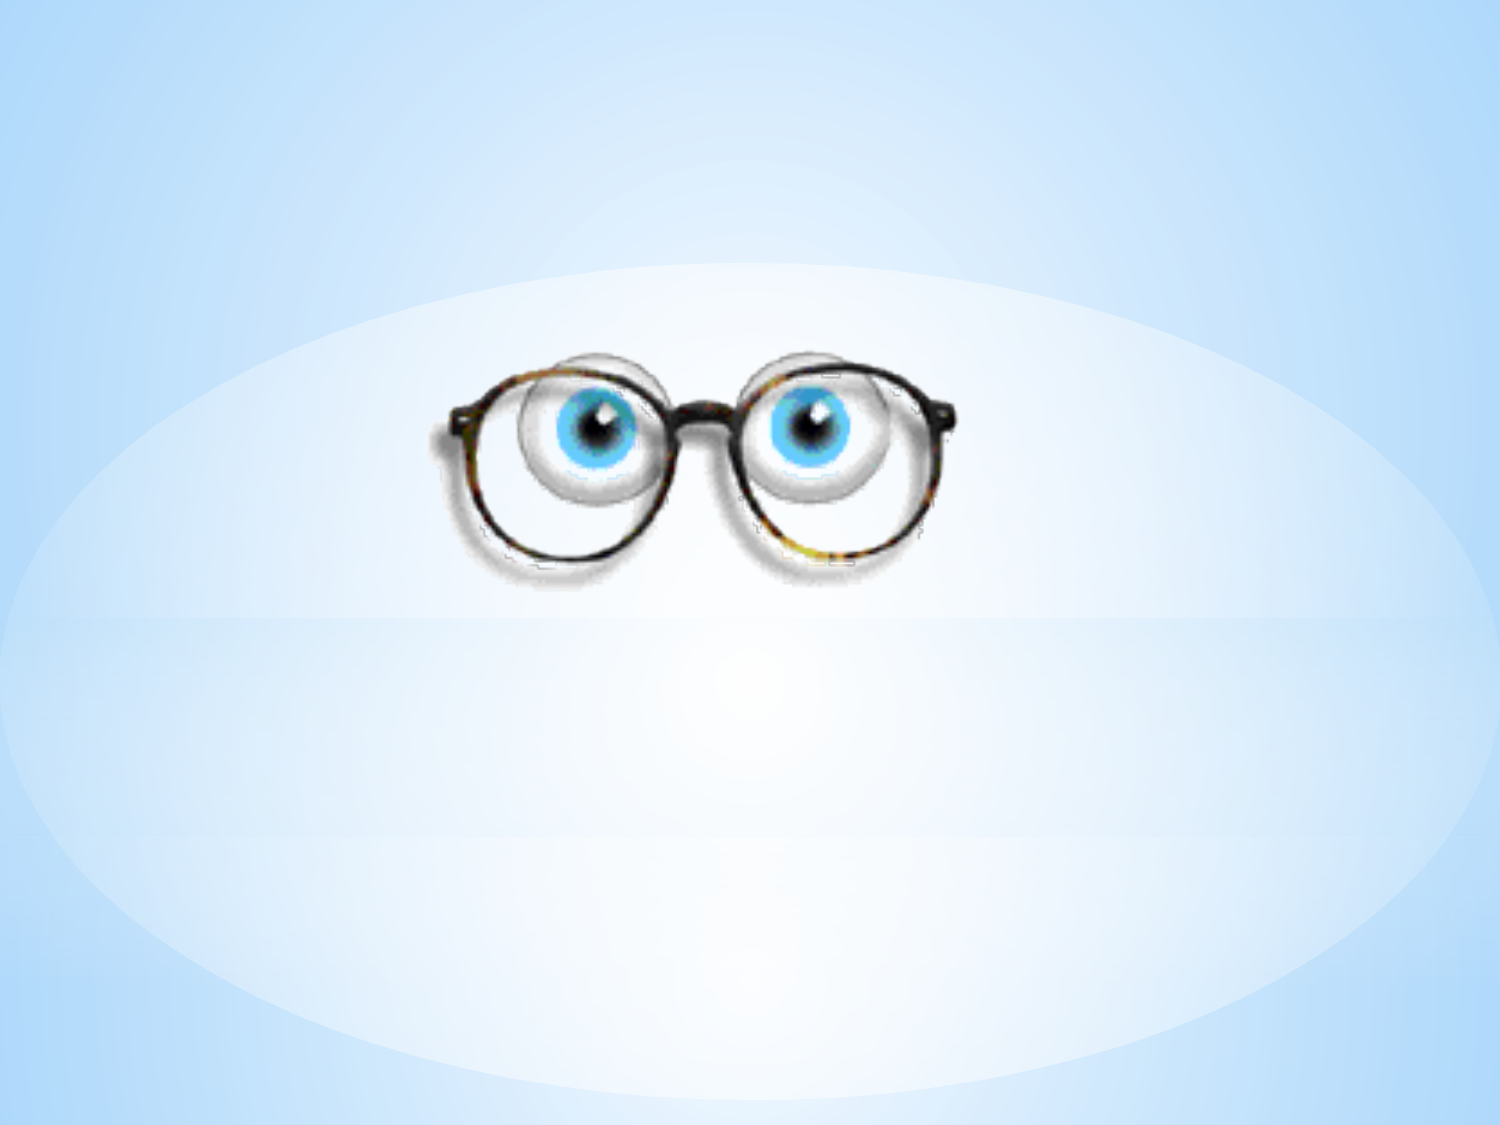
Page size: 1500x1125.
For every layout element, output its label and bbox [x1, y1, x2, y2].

picture [409, 339, 985, 599]
